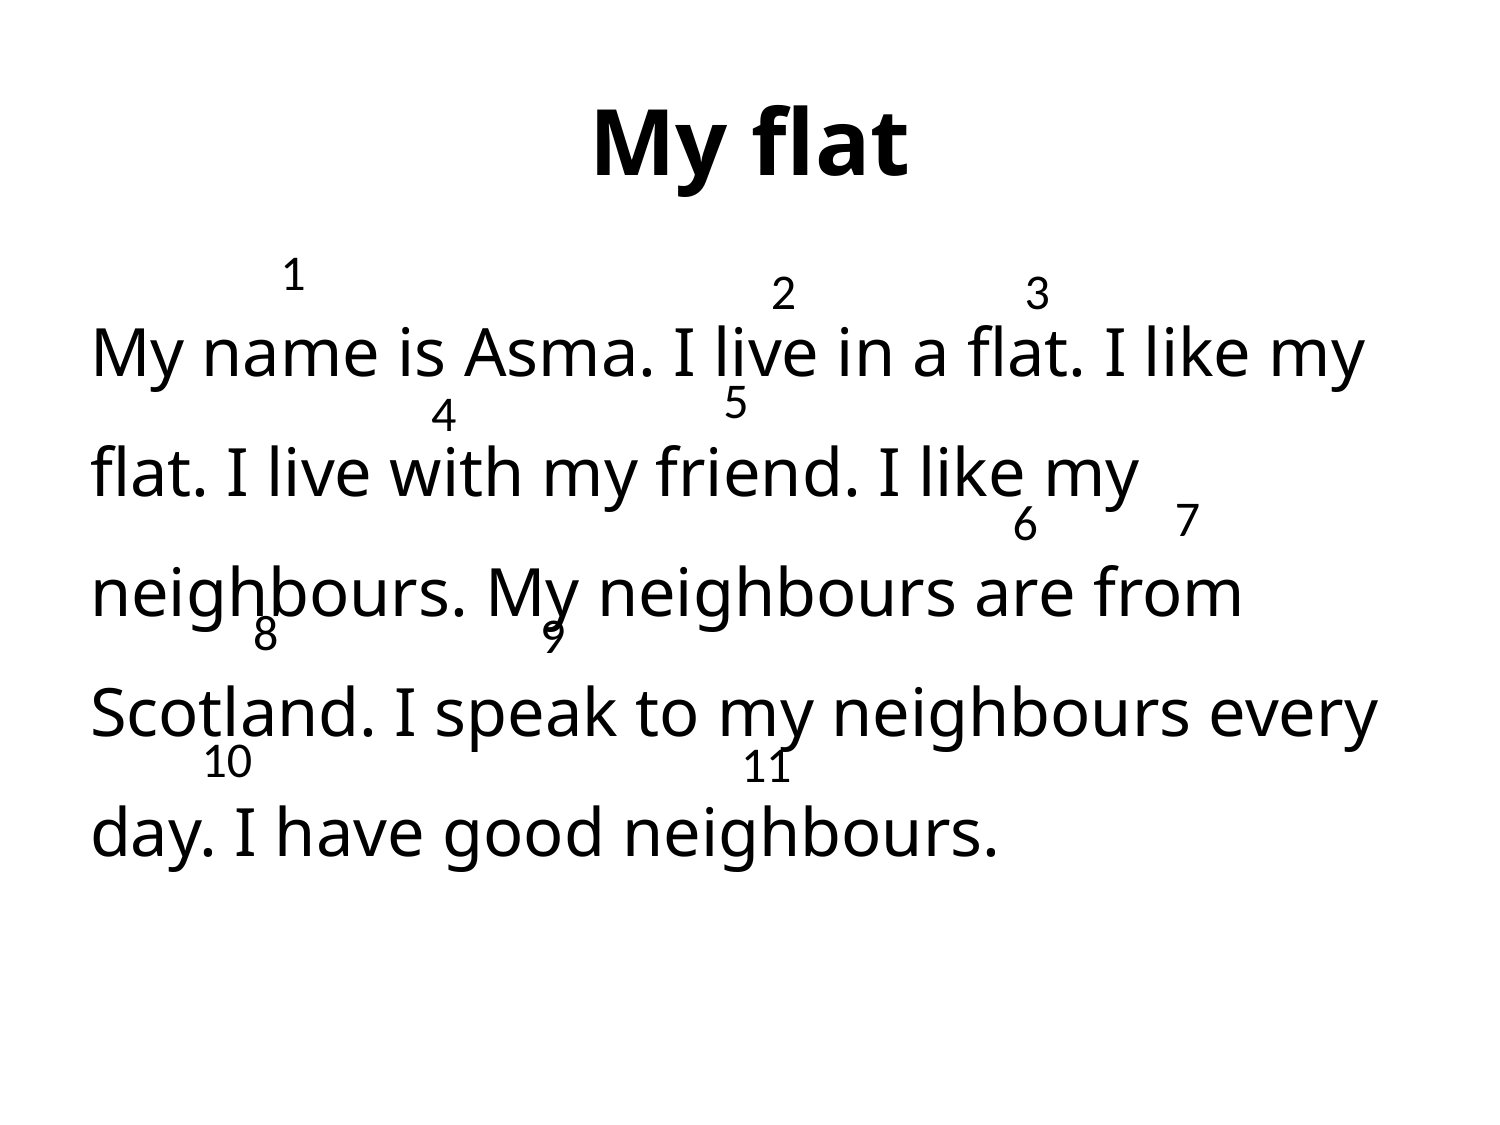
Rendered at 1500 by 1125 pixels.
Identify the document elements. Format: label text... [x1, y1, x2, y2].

text_box 1 [265, 232, 317, 308]
title My flat [75, 45, 1425, 233]
text_box 10 [186, 720, 290, 796]
text_box 3 [1009, 252, 1062, 328]
text_box 11 [726, 725, 830, 801]
text_box 9 [525, 595, 577, 671]
text_box 2 [756, 252, 808, 328]
text_box 4 [416, 374, 468, 449]
text_box 5 [708, 361, 760, 437]
text_box 7 [1160, 478, 1212, 554]
list My name is Asma. I live in a flat. I like my flat. I live with my friend. I like my neighbours. My neighbours are from Scotland. I speak to my neighbours every day. I have good neighbours. [75, 262, 1425, 1005]
text_box 8 [238, 593, 290, 669]
text_box 6 [997, 483, 1050, 558]
